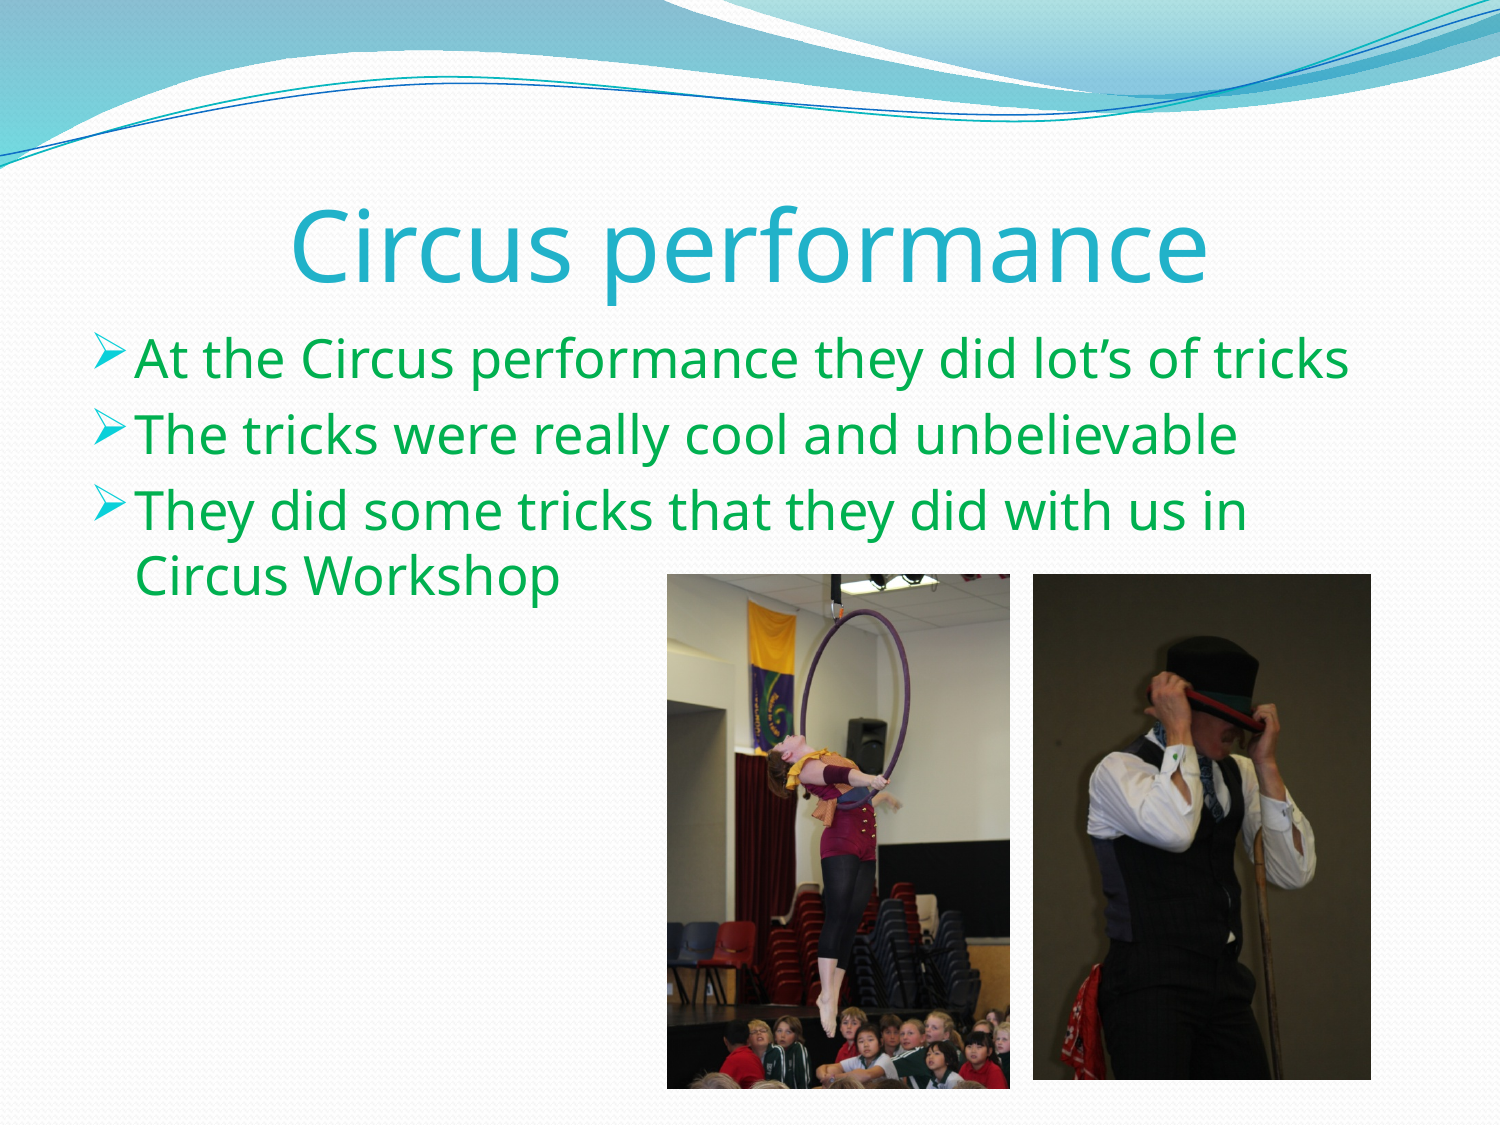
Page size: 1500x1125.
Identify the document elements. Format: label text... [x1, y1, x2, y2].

title Circus performance [75, 115, 1425, 303]
picture [1033, 574, 1371, 1080]
picture [667, 574, 1011, 1089]
list At the Circus performance they did lot’s of tricks The tricks were really cool and unbelievable They did some tricks that they did with us in Circus Workshop [75, 317, 1425, 1038]
